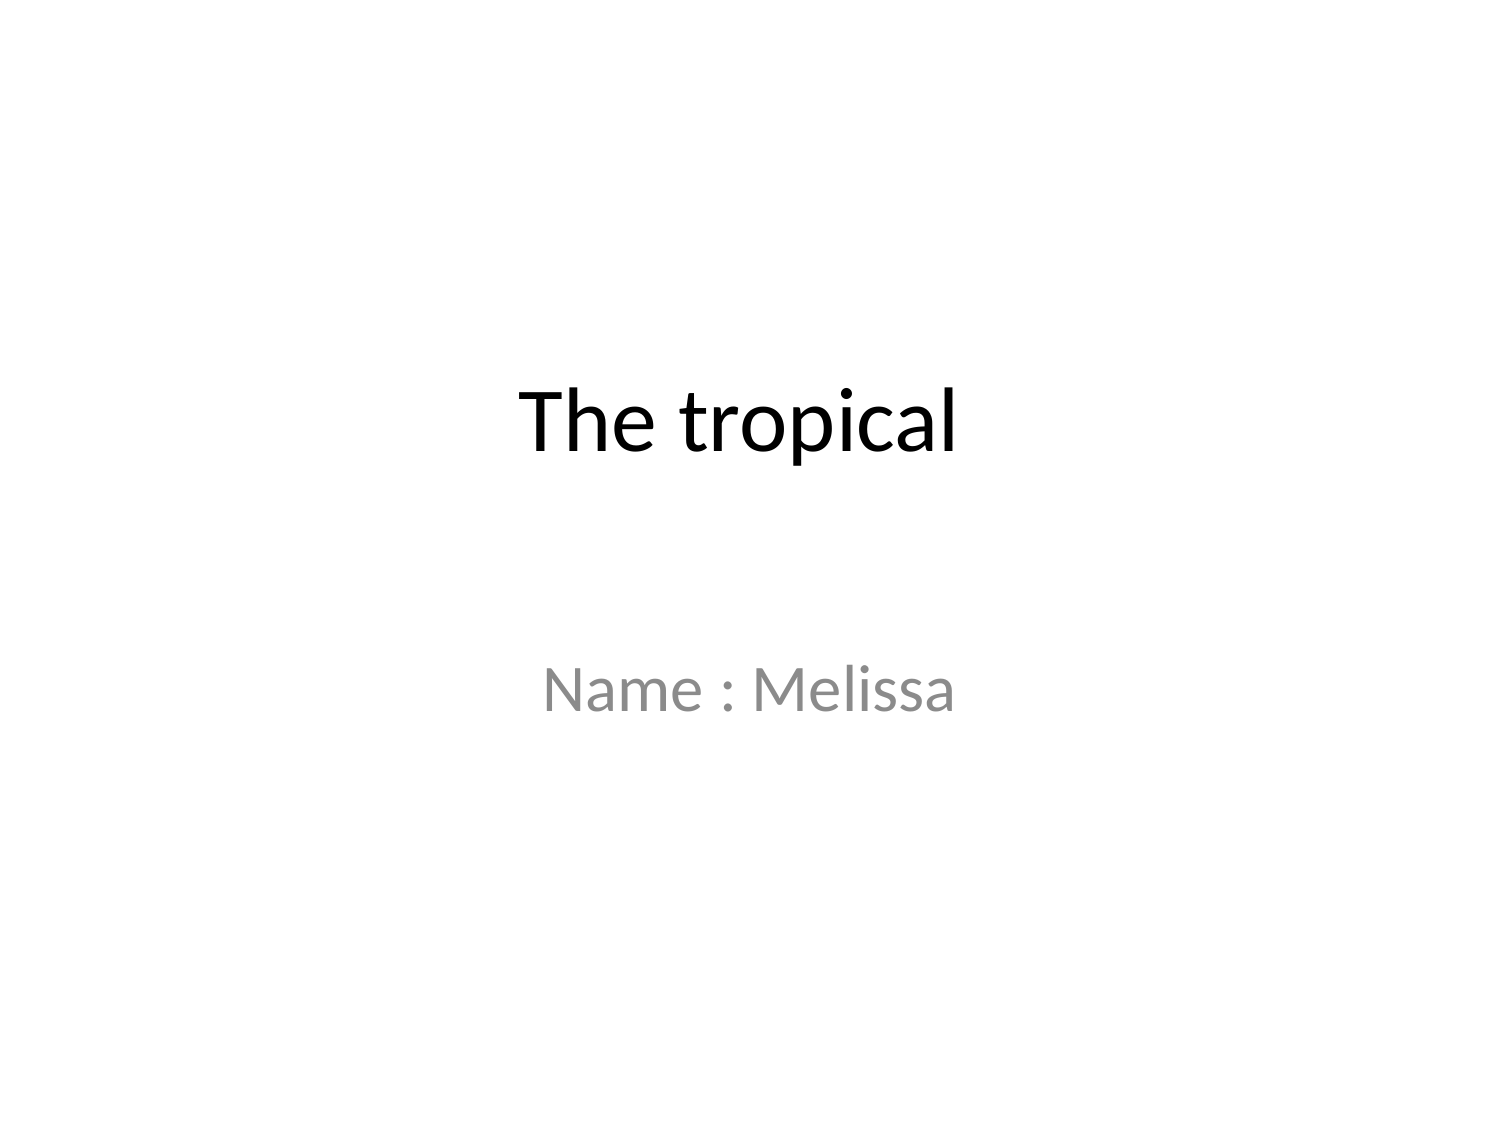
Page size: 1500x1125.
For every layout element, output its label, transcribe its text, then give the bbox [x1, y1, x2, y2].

title The tropical [112, 349, 1388, 591]
subtitle Name : Melissa [225, 637, 1275, 925]
